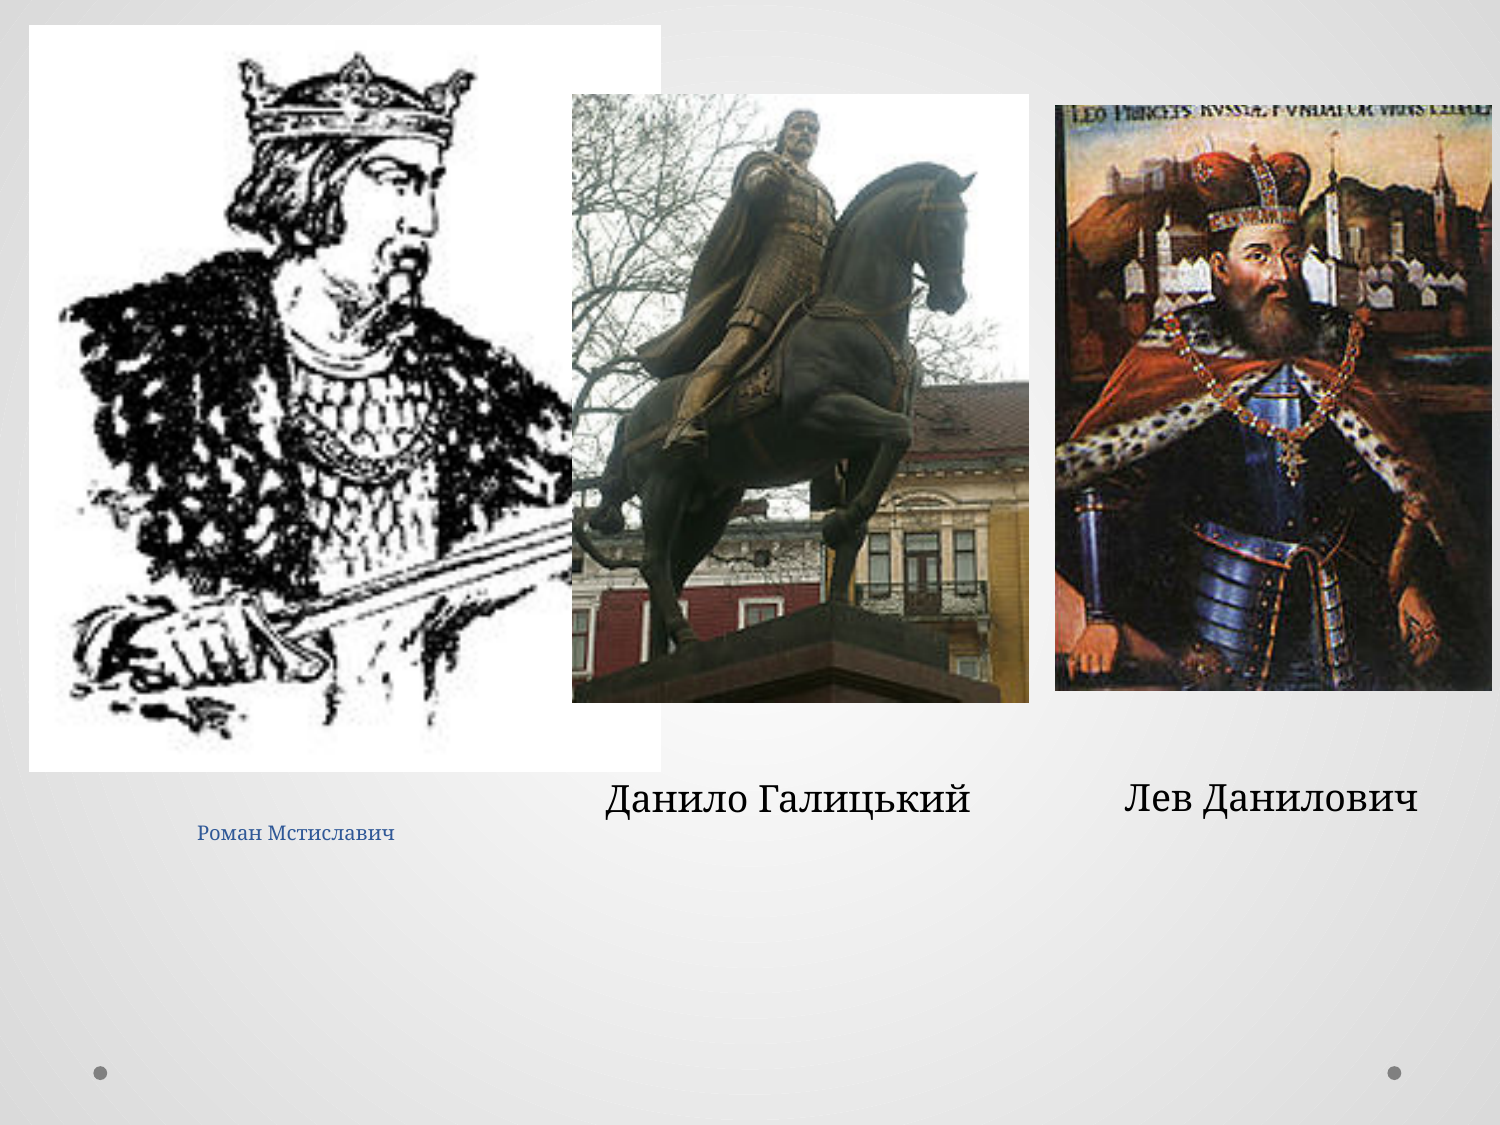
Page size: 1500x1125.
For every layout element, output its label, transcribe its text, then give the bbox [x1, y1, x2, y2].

text_box Лев Данилович [1109, 767, 1433, 827]
text_box Данило Галицький [590, 767, 986, 828]
picture [29, 25, 1030, 772]
title Роман Мстиславич [64, 780, 528, 852]
picture [1055, 105, 1493, 691]
